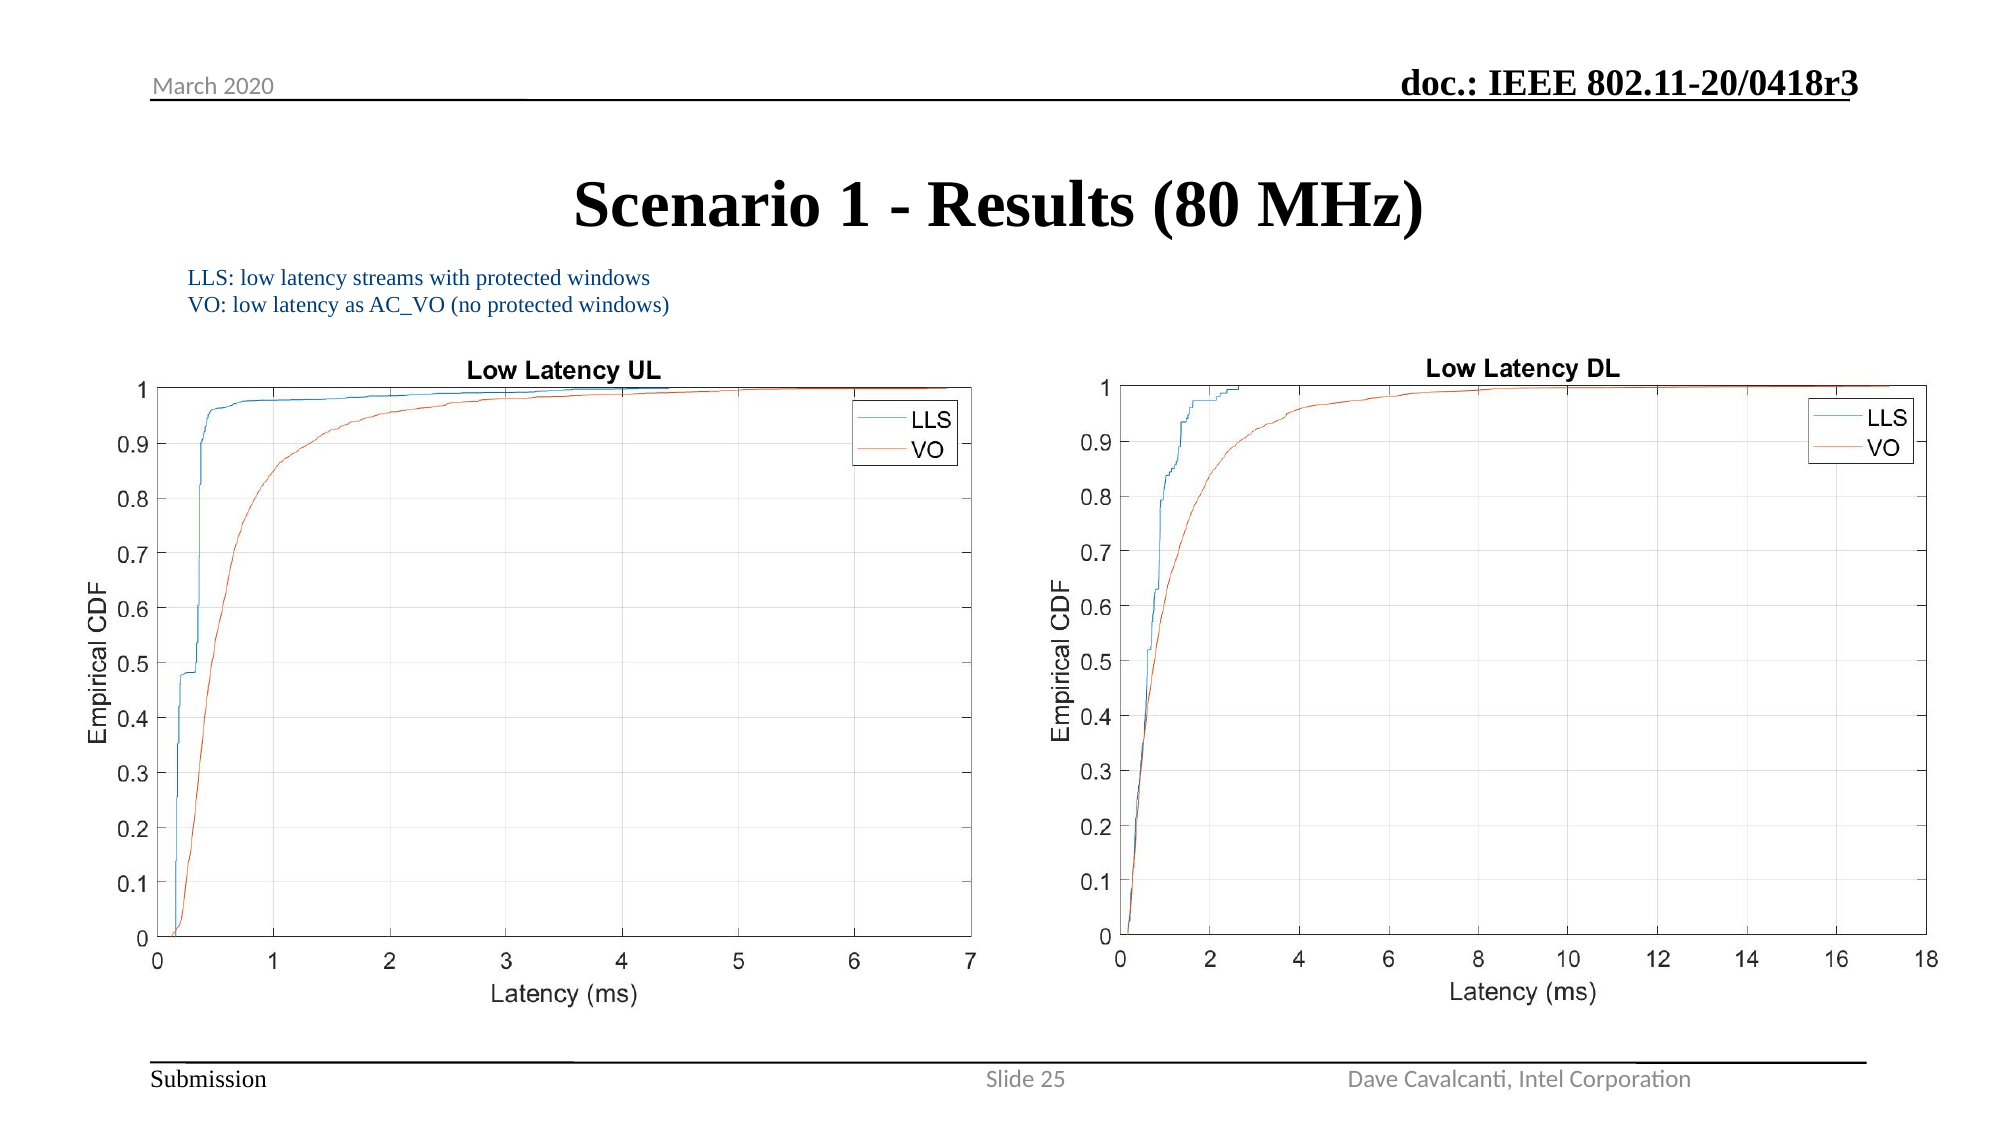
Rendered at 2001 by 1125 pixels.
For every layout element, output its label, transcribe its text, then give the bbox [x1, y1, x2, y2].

text_box LLS: low latency streams with protected windows VO: low latency as AC_VO (no protected windows) [187, 262, 985, 318]
footer Dave Cavalcanti, Intel Corporation [1171, 1061, 1869, 1093]
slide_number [152, 54, 563, 100]
picture [53, 337, 979, 1032]
title Scenario 1 - Results (80 MHz) [149, 112, 1850, 288]
slide_number Slide 25 [950, 1061, 1067, 1123]
picture [1017, 335, 1943, 1029]
